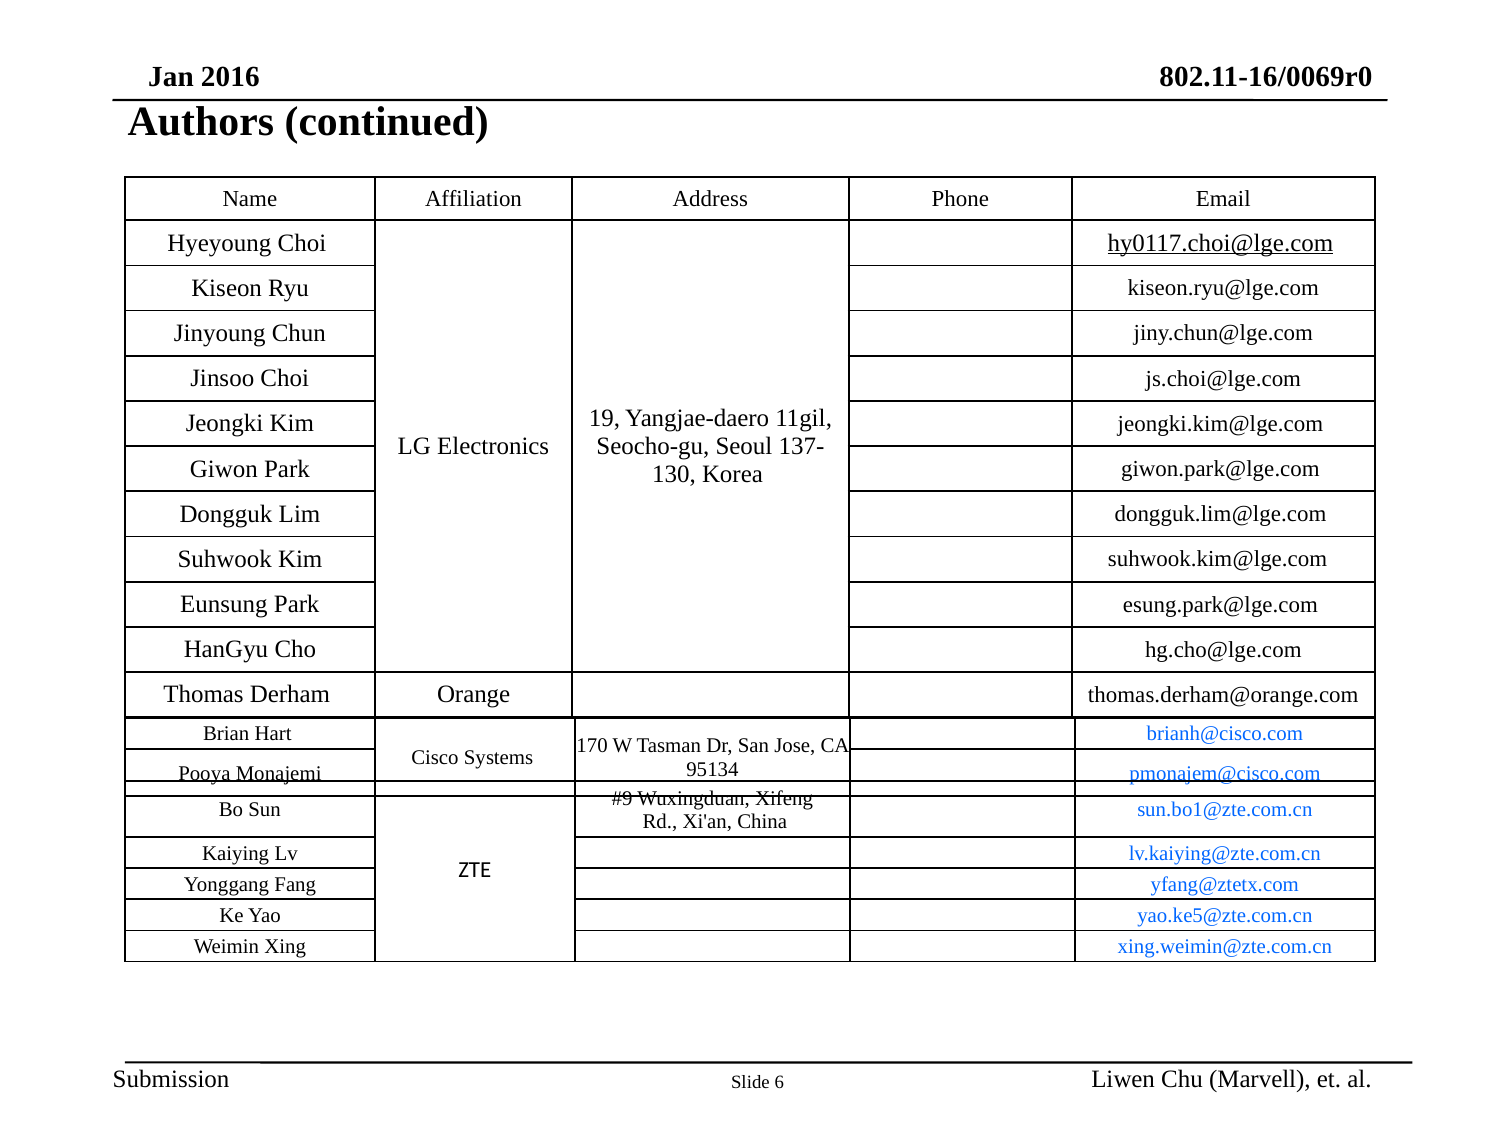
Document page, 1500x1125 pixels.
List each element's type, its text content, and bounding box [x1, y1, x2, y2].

table_cell Giwon Park [126, 447, 374, 490]
table_cell HanGyu Cho [126, 628, 374, 671]
table_cell [850, 673, 1071, 716]
table_cell hy0117.choi@lge.com [1073, 221, 1374, 265]
table_cell esung.park@lge.com [1073, 583, 1374, 626]
table_cell jiny.chun@lge.com [1073, 311, 1374, 355]
table_cell Thomas Derham [126, 673, 374, 716]
table_header Email [1073, 178, 1374, 219]
table_cell Jeongki Kim [126, 402, 374, 445]
table_cell Hyeyoung Choi [126, 221, 374, 265]
table_cell jeongki.kim@lge.com [1073, 402, 1374, 445]
table_cell Yonggang Fang [126, 869, 374, 898]
table_cell [850, 357, 1071, 400]
table_cell Eunsung Park [126, 583, 374, 626]
table_cell suhwook.kim@lge.com [1073, 537, 1374, 581]
table_cell [850, 628, 1071, 671]
table_cell [850, 402, 1071, 445]
table_cell Pooya Monajemi [126, 750, 374, 780]
table_header Bo Sun [126, 782, 374, 836]
table_cell [850, 537, 1071, 581]
table_cell Jinsoo Choi [126, 357, 374, 400]
table_cell [851, 838, 1074, 867]
table_cell yao.ke5@zte.com.cn [1076, 900, 1374, 930]
table_cell [573, 673, 848, 716]
table_cell Ke Yao [126, 900, 374, 930]
table_cell [851, 900, 1074, 930]
table_header sun.bo1@zte.com.cn [1076, 782, 1374, 836]
table_header Phone [850, 178, 1071, 219]
table_header Affiliation [376, 178, 571, 219]
table_cell yfang@ztetx.com [1076, 869, 1374, 898]
table_cell [850, 311, 1071, 355]
table_cell pmonajem@cisco.com [1076, 750, 1374, 780]
table_header [851, 719, 1074, 748]
table_cell js.choi@lge.com [1073, 357, 1374, 400]
table_cell kiseon.ryu@lge.com [1073, 266, 1374, 310]
table_header brianh@cisco.com [1076, 719, 1374, 748]
table_cell Kaiying Lv [126, 838, 374, 867]
table_cell LG Electronics [376, 221, 571, 671]
table_cell Weimin Xing [126, 931, 374, 961]
table_header Cisco Systems [376, 719, 574, 780]
table_cell Orange [376, 673, 571, 716]
table_cell Kiseon Ryu [126, 266, 374, 310]
table_cell [576, 838, 849, 867]
table_header 170 W Tasman Dr, San Jose, CA 95134 [576, 719, 849, 780]
table_cell lv.kaiying@zte.com.cn [1076, 838, 1374, 867]
table_cell xing.weimin@zte.com.cn [1076, 931, 1374, 961]
table_header Address [573, 178, 848, 219]
table_cell [850, 492, 1071, 536]
table_cell [851, 750, 1074, 780]
table_header ZTE [376, 782, 574, 961]
table_cell [851, 869, 1074, 898]
table_cell Dongguk Lim [126, 492, 374, 536]
table_cell [851, 931, 1074, 961]
title Authors (continued) [112, 99, 1388, 138]
table_cell [576, 900, 849, 930]
table_cell [576, 869, 849, 898]
table_cell dongguk.lim@lge.com [1073, 492, 1374, 536]
table_cell [850, 447, 1071, 490]
footer Liwen Chu (Marvell), et. al. [1087, 1061, 1373, 1093]
table_header Brian Hart [126, 719, 374, 748]
table_cell giwon.park@lge.com [1073, 447, 1374, 490]
table_cell [850, 266, 1071, 310]
table_header [851, 782, 1074, 836]
table_header #9 Wuxingduan, Xifeng Rd., Xi'an, China [576, 782, 849, 836]
table_cell [576, 931, 849, 961]
slide_number Slide 6 [713, 1069, 802, 1101]
table_cell 19, Yangjae-daero 11gil, Seocho-gu, Seoul 137-130, Korea [573, 221, 848, 671]
table_cell Suhwook Kim [126, 537, 374, 581]
table_cell [850, 583, 1071, 626]
table_cell Jinyoung Chun [126, 311, 374, 355]
table_header Name [126, 178, 374, 219]
table_cell [850, 221, 1071, 265]
table_cell thomas.derham@orange.com [1073, 673, 1374, 716]
table_cell hg.cho@lge.com [1073, 628, 1374, 671]
